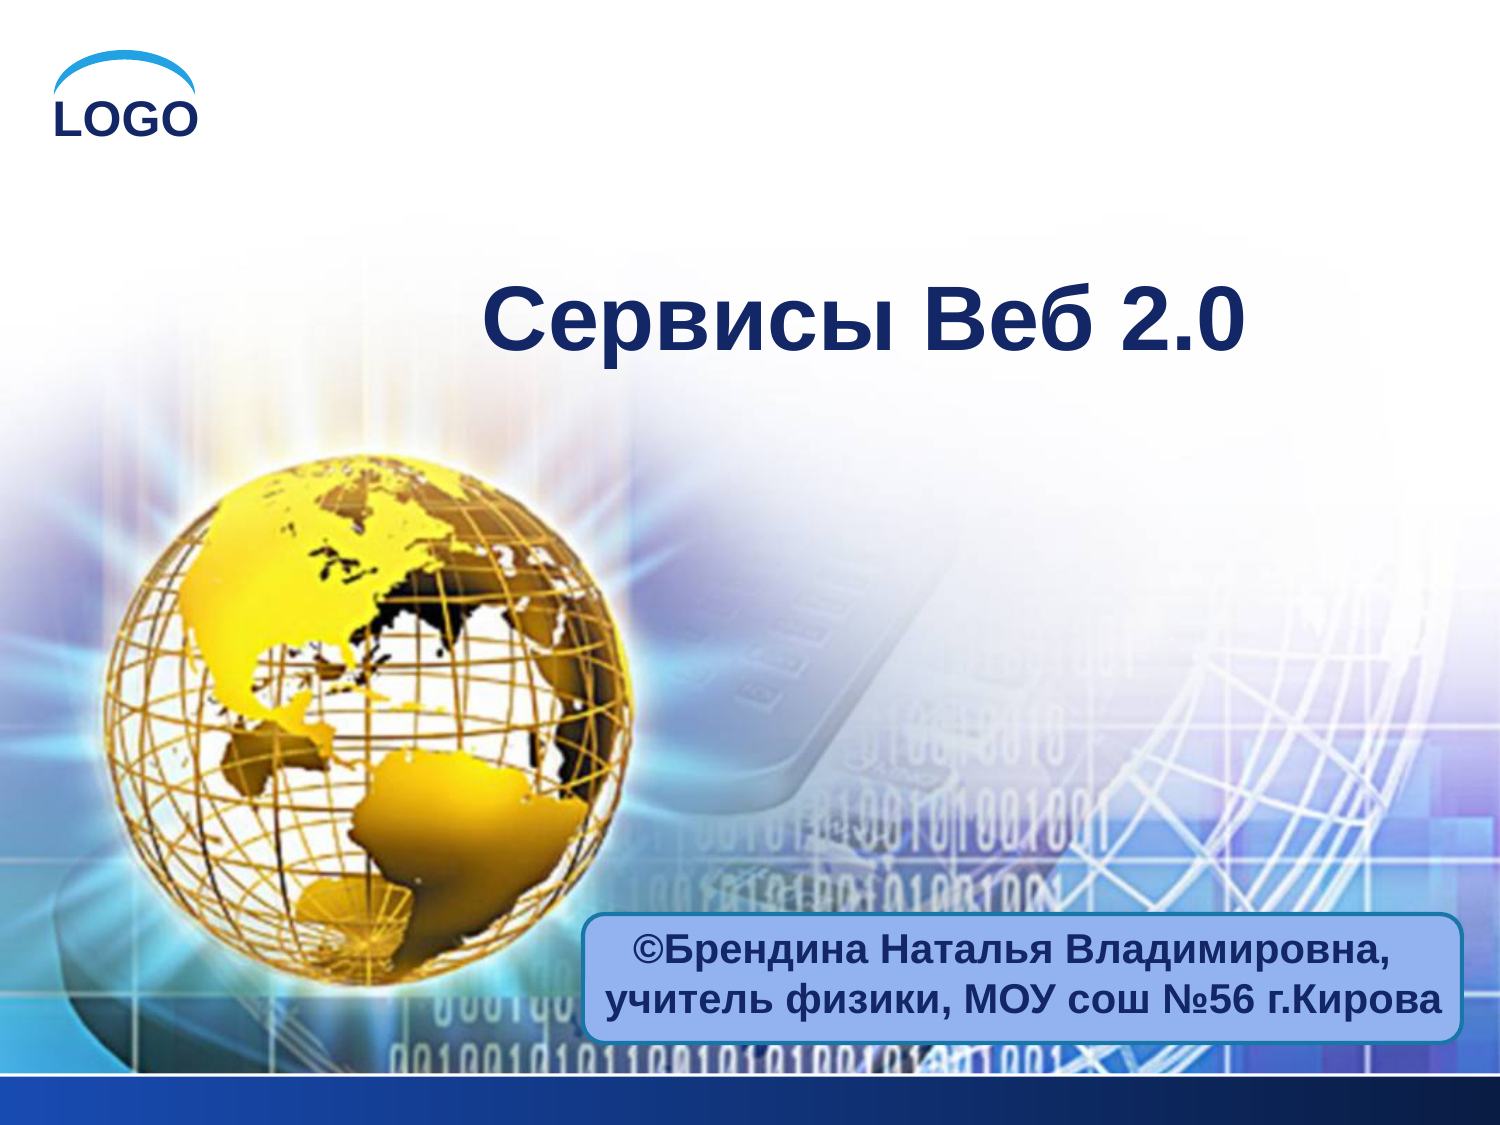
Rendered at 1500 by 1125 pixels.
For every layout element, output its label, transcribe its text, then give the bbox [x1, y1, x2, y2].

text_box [562, 913, 1463, 1044]
picture [0, 0, 1500, 1073]
title Сервисы Веб 2.0 [230, 210, 1500, 418]
